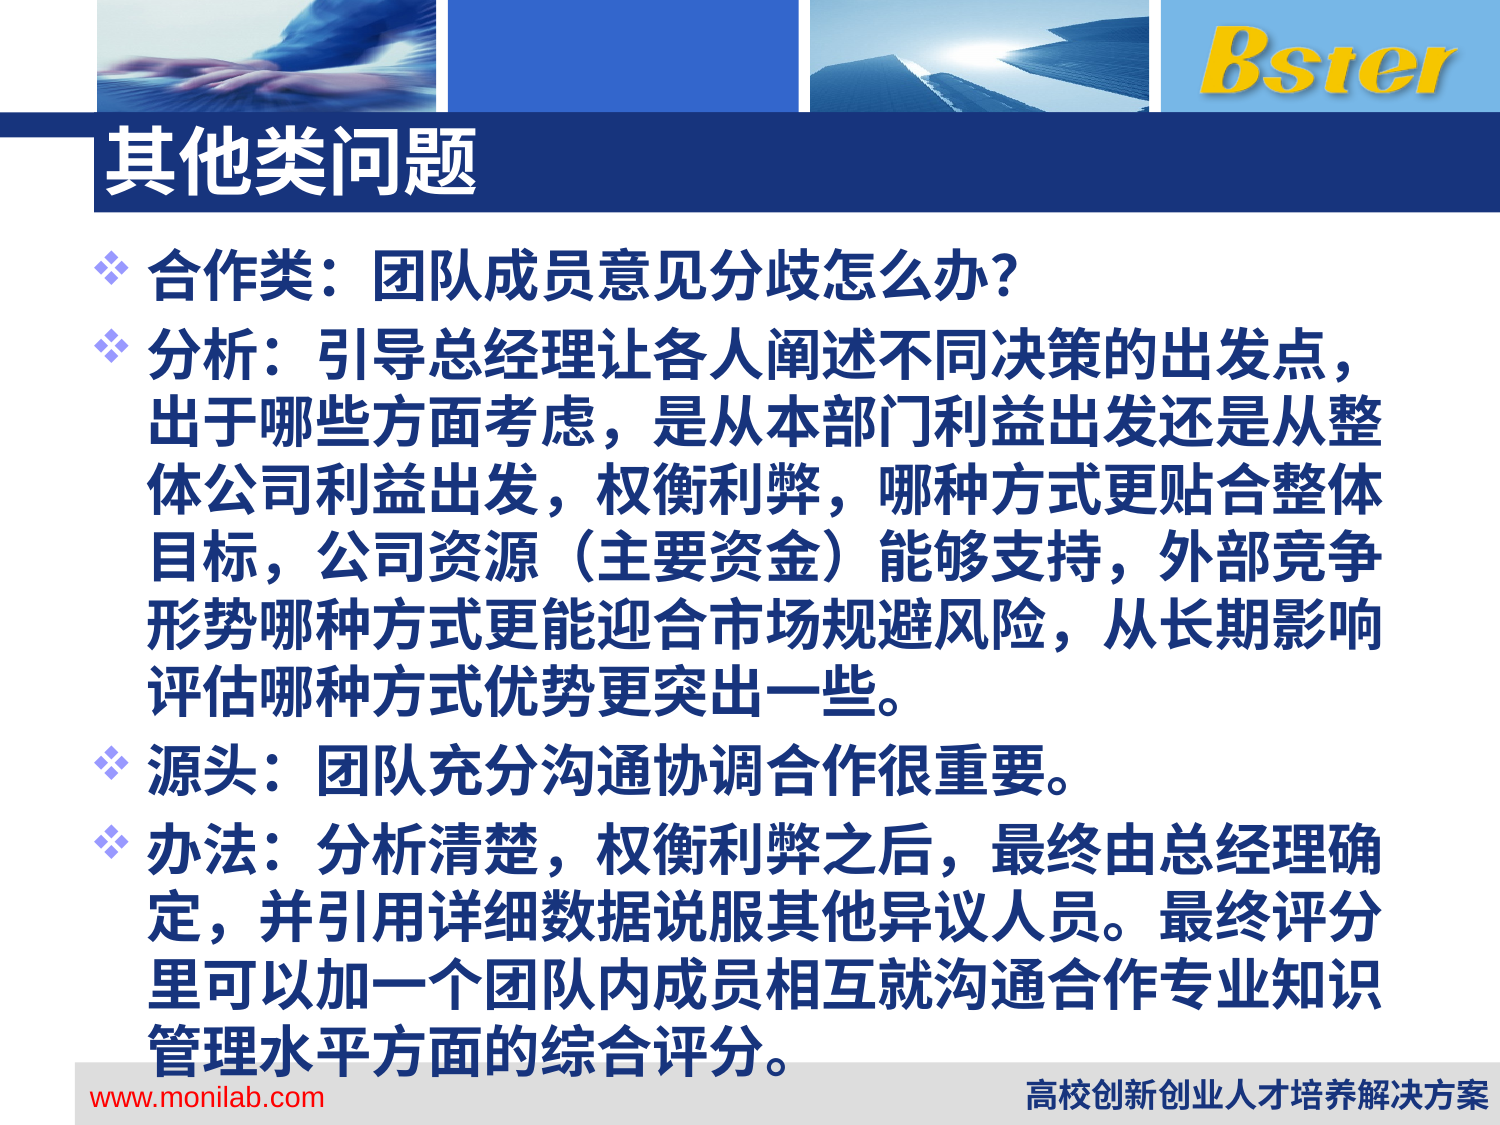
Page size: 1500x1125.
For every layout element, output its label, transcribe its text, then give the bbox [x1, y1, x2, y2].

title 其他类问题 [88, 113, 1369, 206]
picture [97, 0, 437, 112]
picture [810, 0, 1150, 112]
picture [1199, 26, 1458, 94]
list 合作类：团队成员意见分歧怎么办？ 分析：引导总经理让各人阐述不同决策的出发点，出于哪些方面考虑，是从本部门利益出发还是从整体公司利益出发，权衡利弊，哪种方式更贴合整体目标，公司资源（主要资金）能够支持，外部竞争形势哪种方式更能迎合市场规避风险，从长期影响评估哪种方式优势更突出一些。 源头：团队充分沟通协调合作很重要。 办法：分析清楚，权衡利弊之后，最终由总经理确定，并引用详细数据说服其他异议人员。最终评分里可以加一个团队内成员相互就沟通合作专业知识管理水平方面的综合评分。 [74, 232, 1454, 1034]
